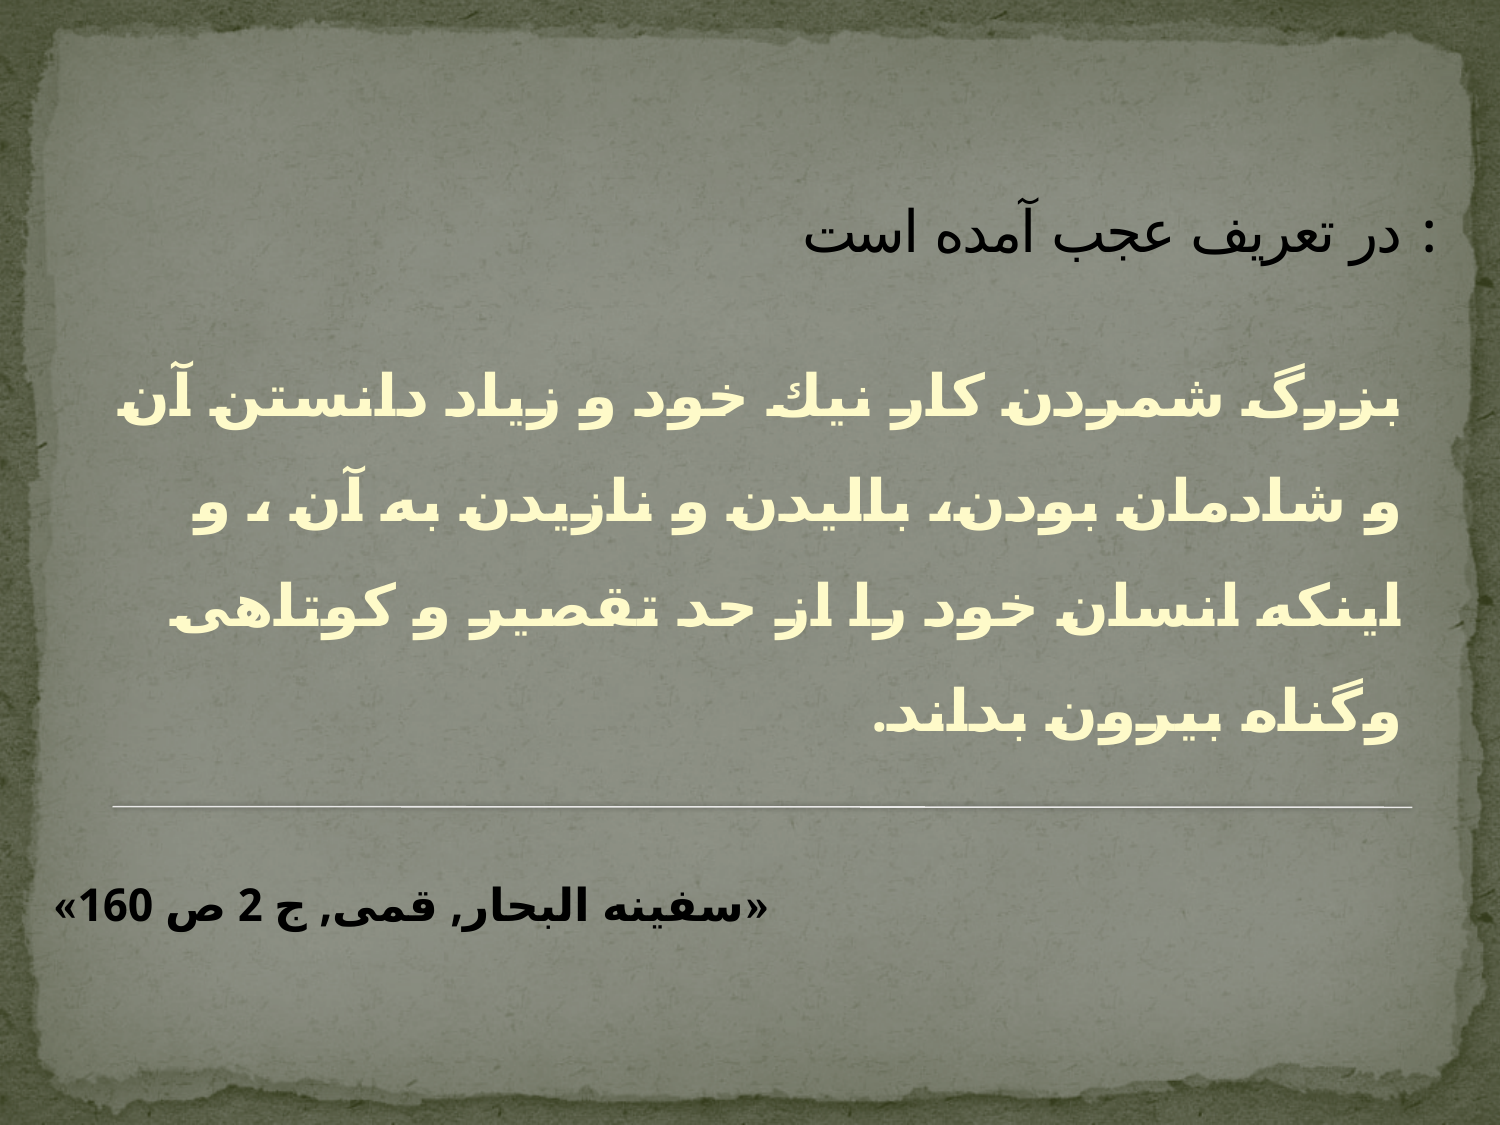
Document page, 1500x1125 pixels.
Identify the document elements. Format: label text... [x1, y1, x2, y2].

title در تعریف عجب آمده است : [152, 46, 1453, 272]
list بزرگ شمردن كار نيك خود و زياد دانستن آن و شادمان بودن، باليدن و نازيدن به آن ، و اينكه انسان خود را از حد تقصير و كوتاهى وگناه بيرون بداند. [70, 316, 1418, 774]
text_box «سفینه البحار, قمی, ج 2 ص 160» [35, 820, 785, 938]
